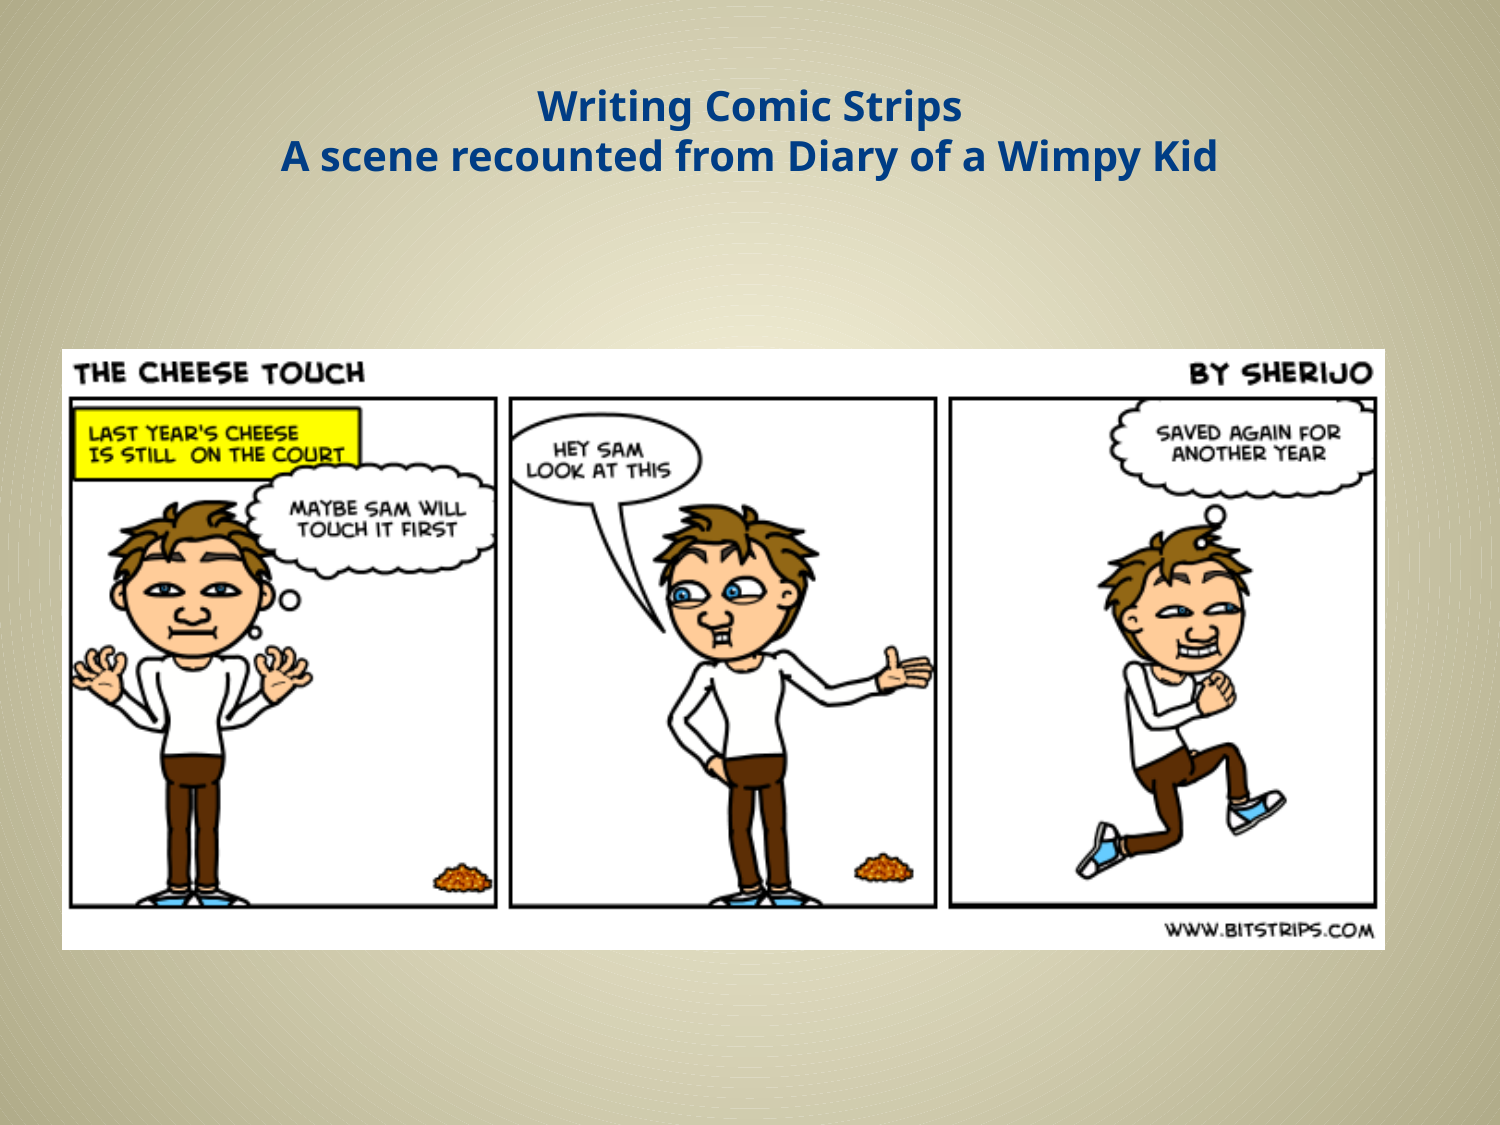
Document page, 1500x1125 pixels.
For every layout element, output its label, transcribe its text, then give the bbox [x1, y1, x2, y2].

title Writing Comic Strips A scene recounted from Diary of a Wimpy Kid [75, 50, 1425, 238]
picture [62, 349, 1385, 950]
